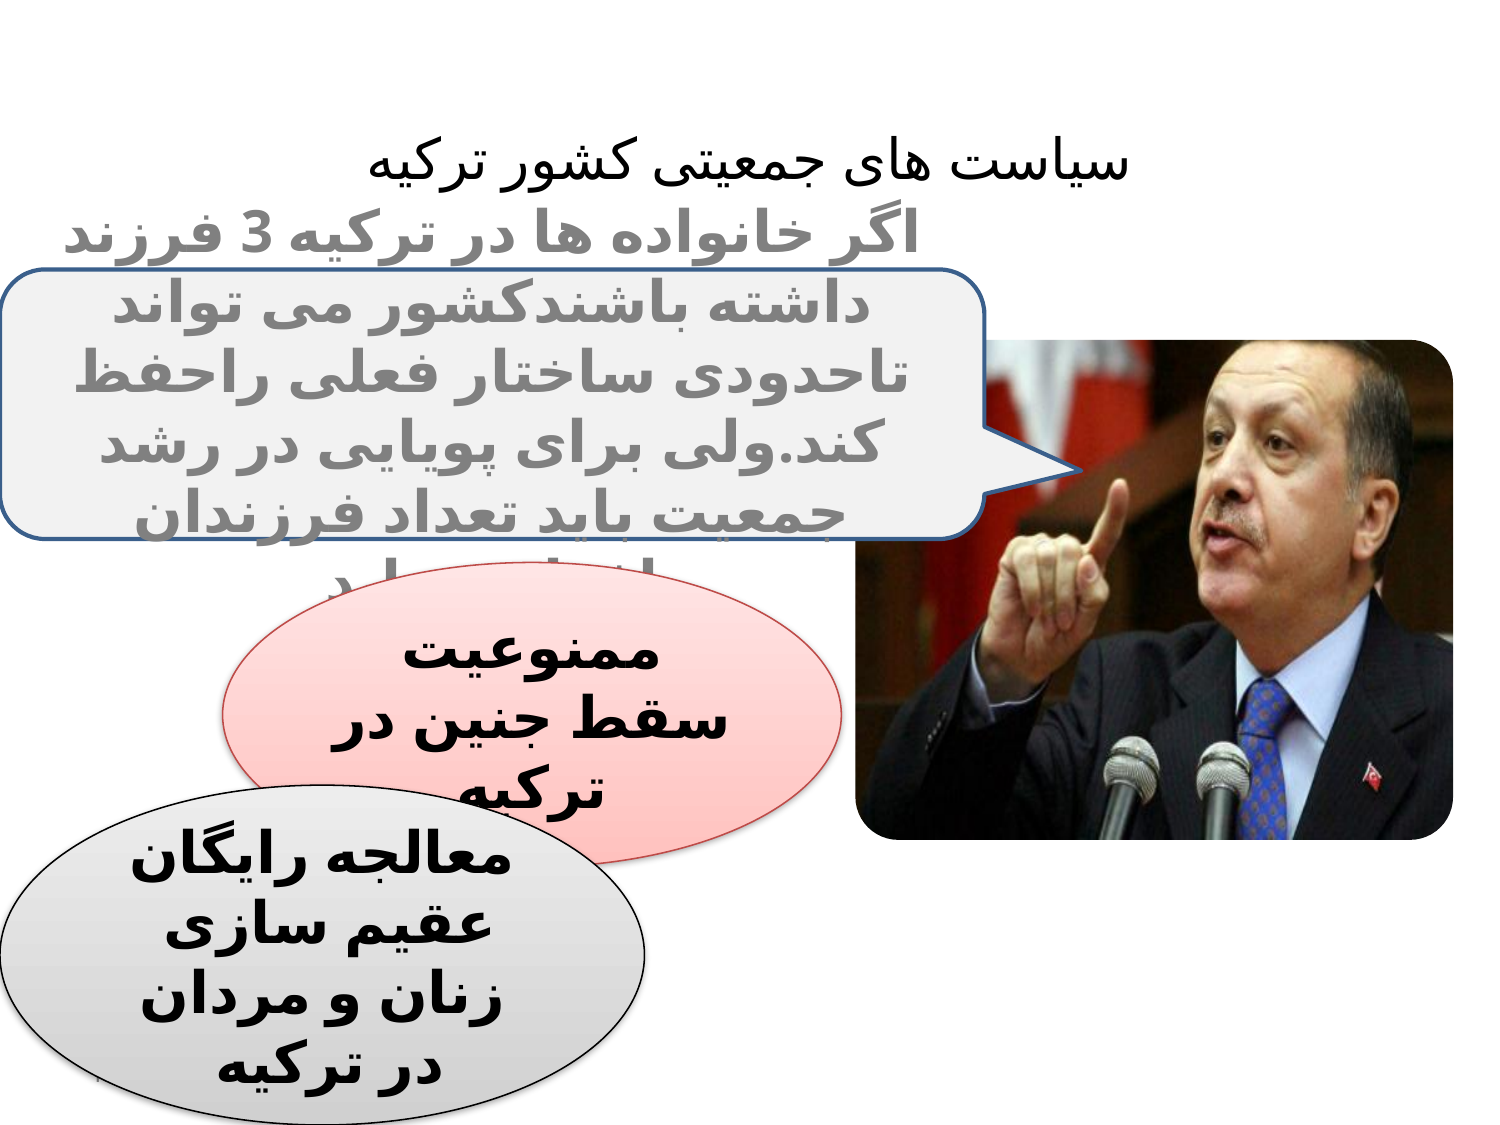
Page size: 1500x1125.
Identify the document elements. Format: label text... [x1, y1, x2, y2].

title سیاست های جمعیتی کشور ترکیه [75, 115, 1425, 268]
text_box معالجه رایگان عقیم سازی زنان و مردان در ترکیه [0, 784, 646, 1125]
text_box ممنوعیت سقط جنین در ترکیه [221, 561, 843, 865]
slide_number 1 [75, 1074, 136, 1103]
text_box اگر خانواده ها در ترکیه 3 فرزند داشته باشندکشور می تواند تاحدودی ساختار فعلی راحفظ کند.ولی برای پویایی در رشد جمعیت باید تعداد فرزندان افزایش یابد [0, 267, 987, 542]
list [855, 339, 1454, 841]
